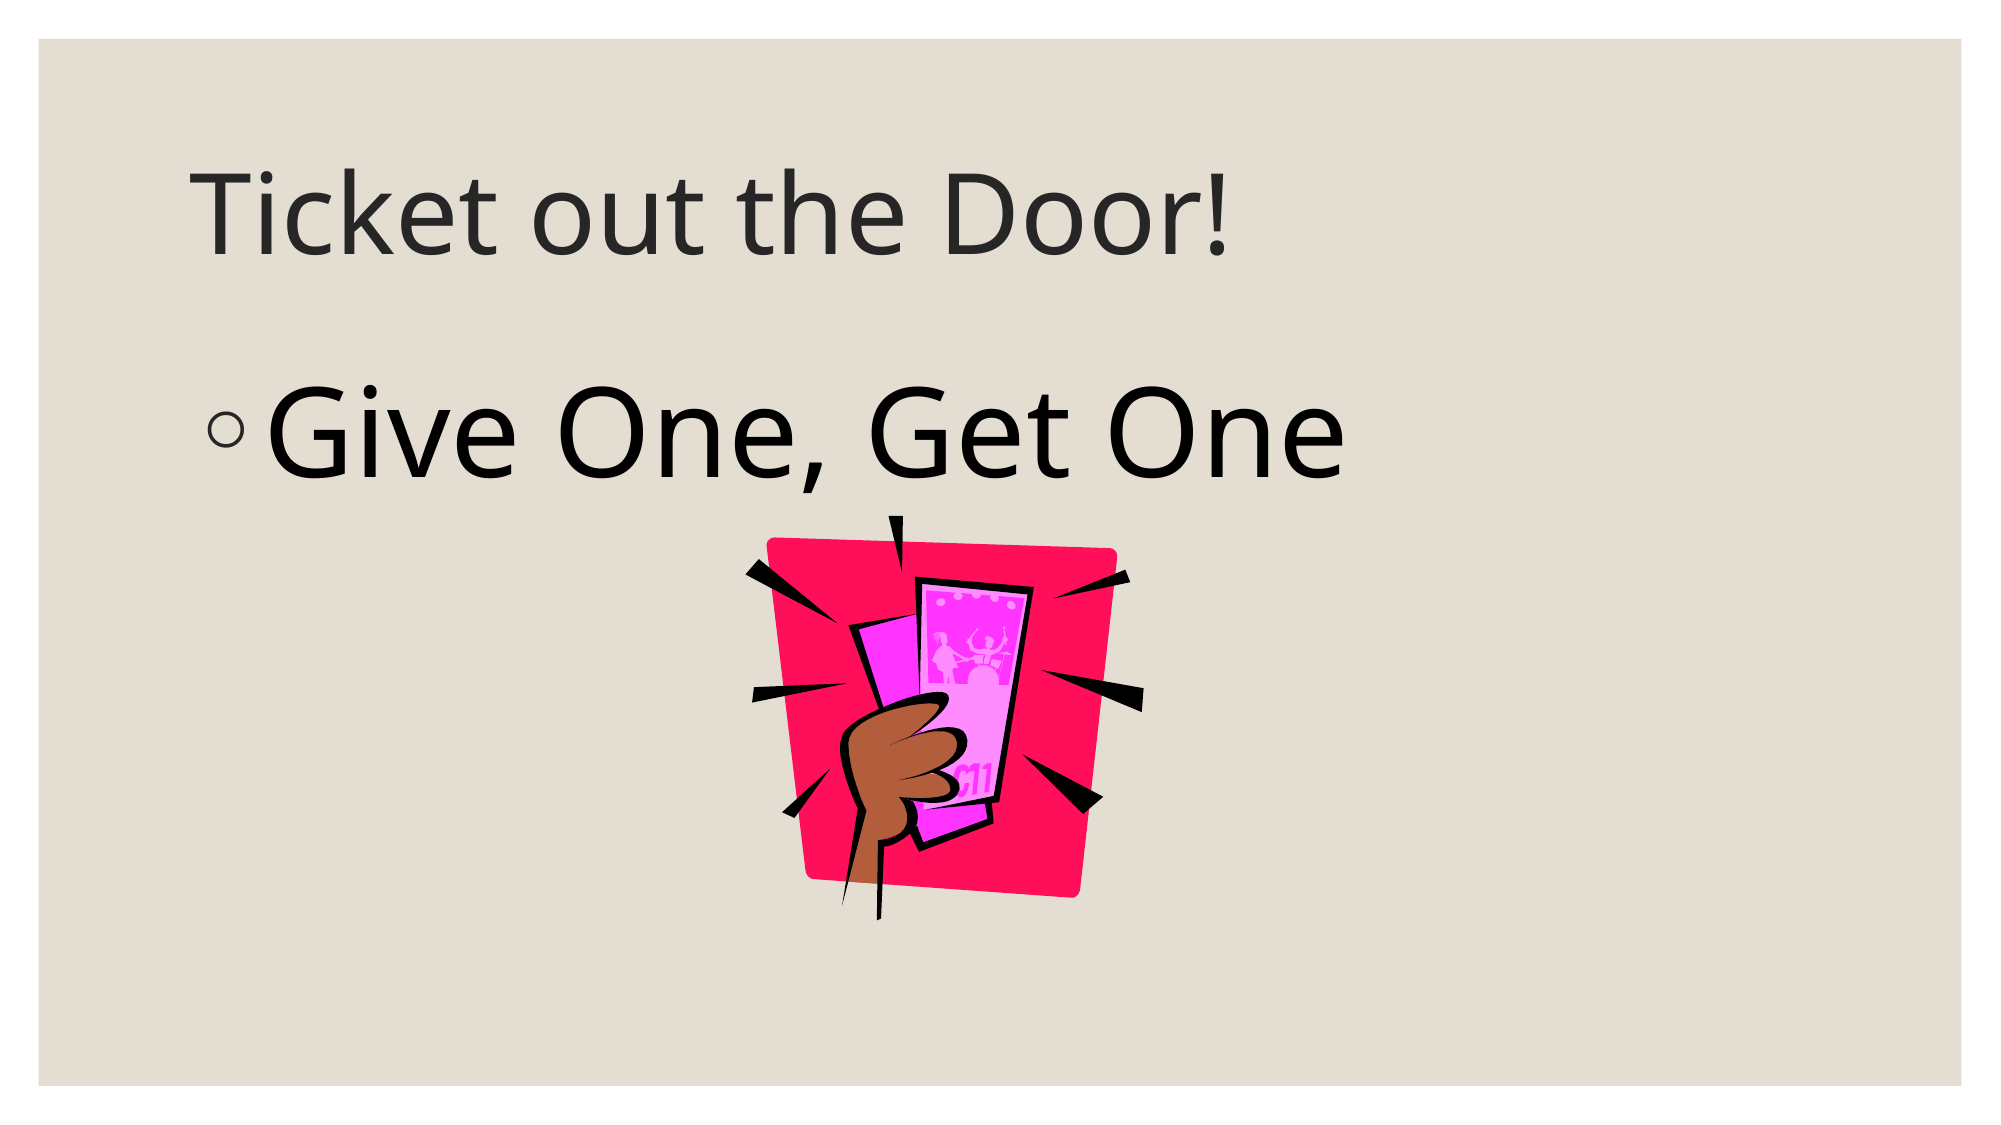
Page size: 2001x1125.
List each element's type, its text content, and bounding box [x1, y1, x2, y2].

picture [745, 515, 1144, 921]
title Ticket out the Door! [174, 105, 1825, 331]
list Give One, Get One [174, 345, 1825, 990]
